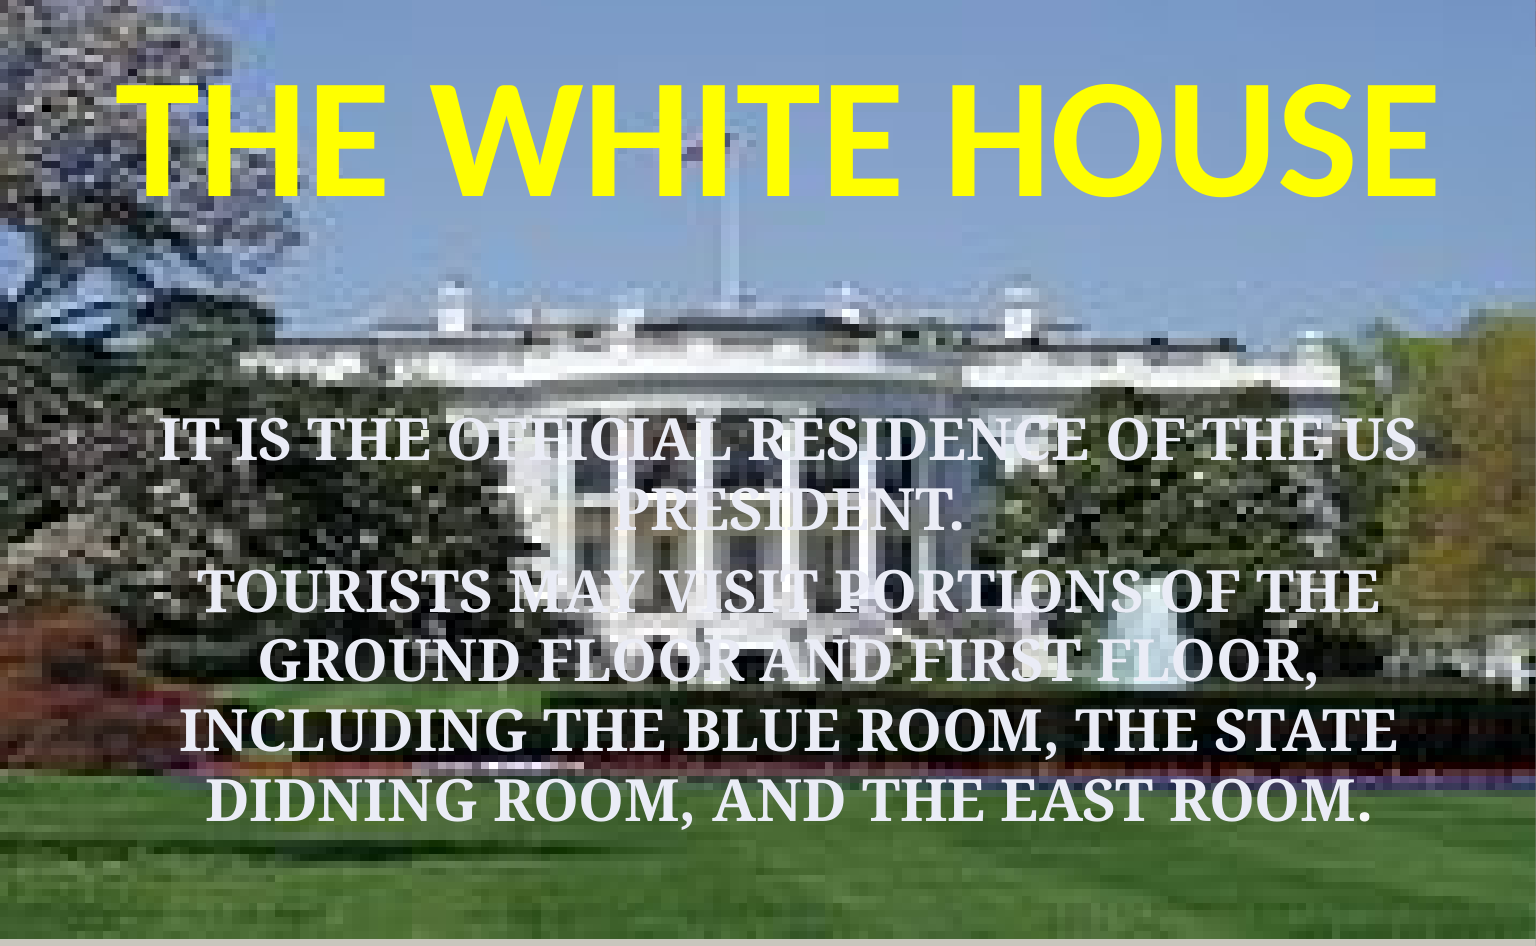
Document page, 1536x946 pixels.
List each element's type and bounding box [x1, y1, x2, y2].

list [0, 0, 1536, 940]
